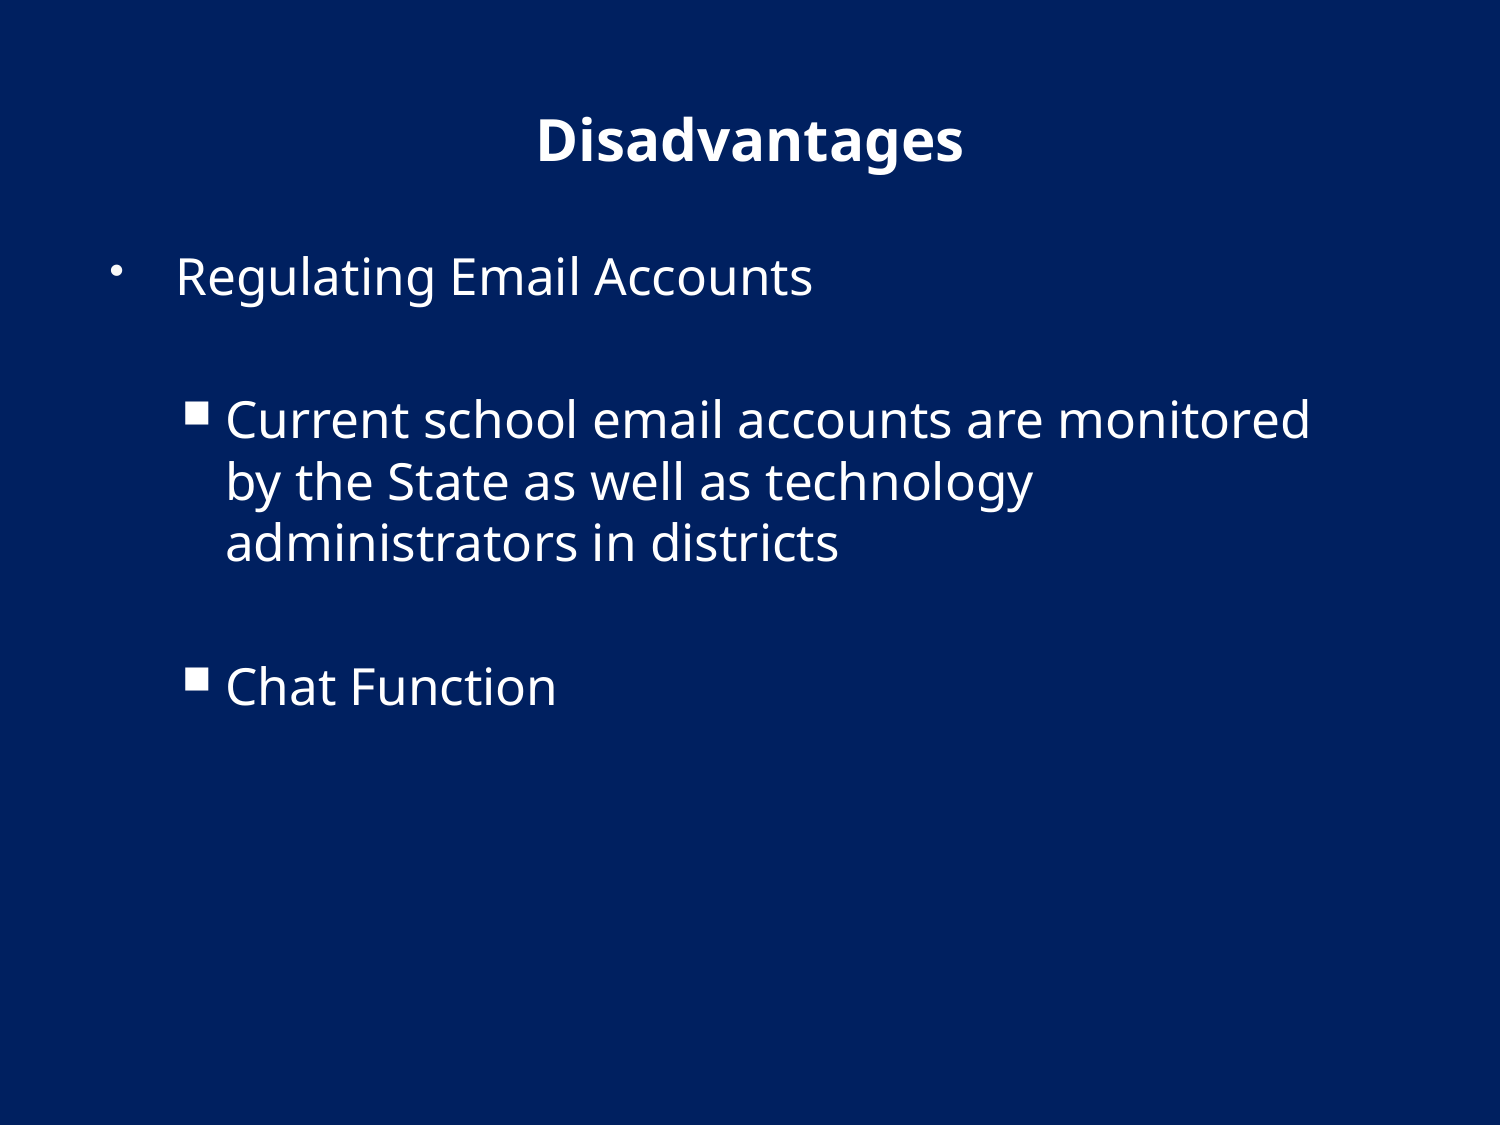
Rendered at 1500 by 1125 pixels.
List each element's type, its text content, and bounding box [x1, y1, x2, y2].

list Regulating Email Accounts Current school email accounts are monitored by the State as well as technology administrators in districts Chat Function [75, 236, 1350, 725]
title Disadvantages [75, 44, 1425, 233]
